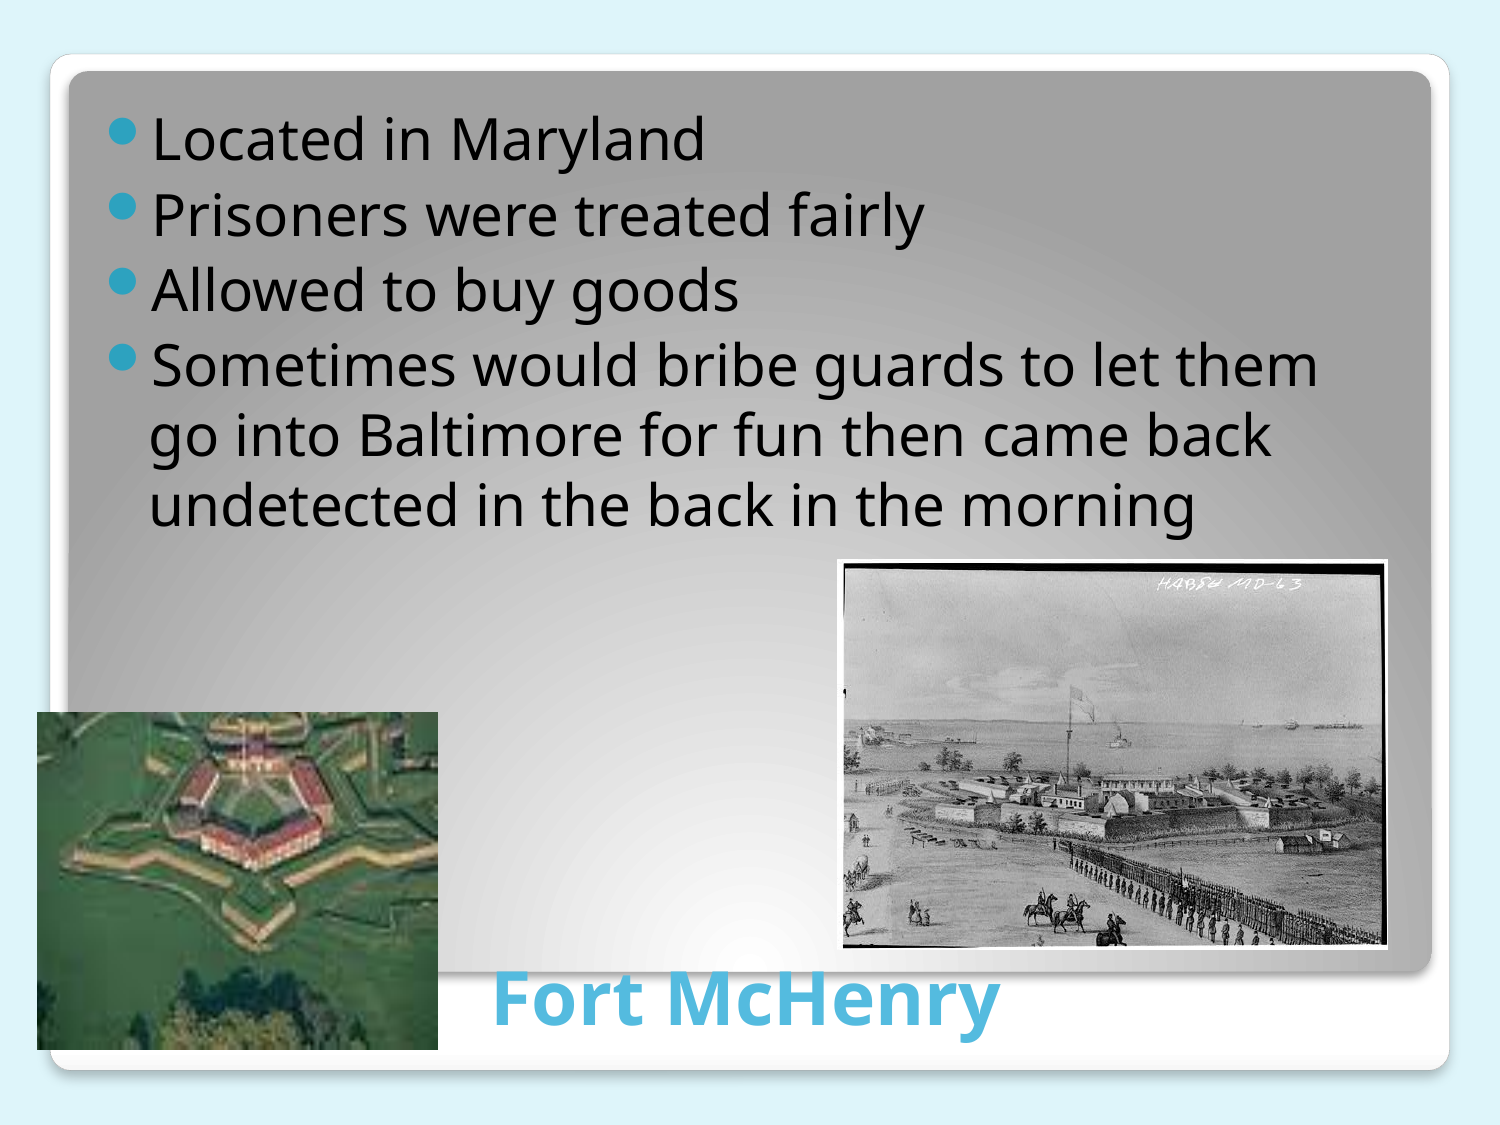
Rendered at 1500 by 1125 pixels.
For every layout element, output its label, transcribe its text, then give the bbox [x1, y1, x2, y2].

picture [37, 712, 438, 1051]
list Located in Maryland Prisoners were treated fairly Allowed to buy goods Sometimes would bribe guards to let them go into Baltimore for fun then came back undetected in the back in the morning [75, 87, 1418, 775]
title Fort McHenry [445, 875, 1418, 1048]
text_box [12, 0, 430, 149]
picture [837, 558, 1388, 951]
